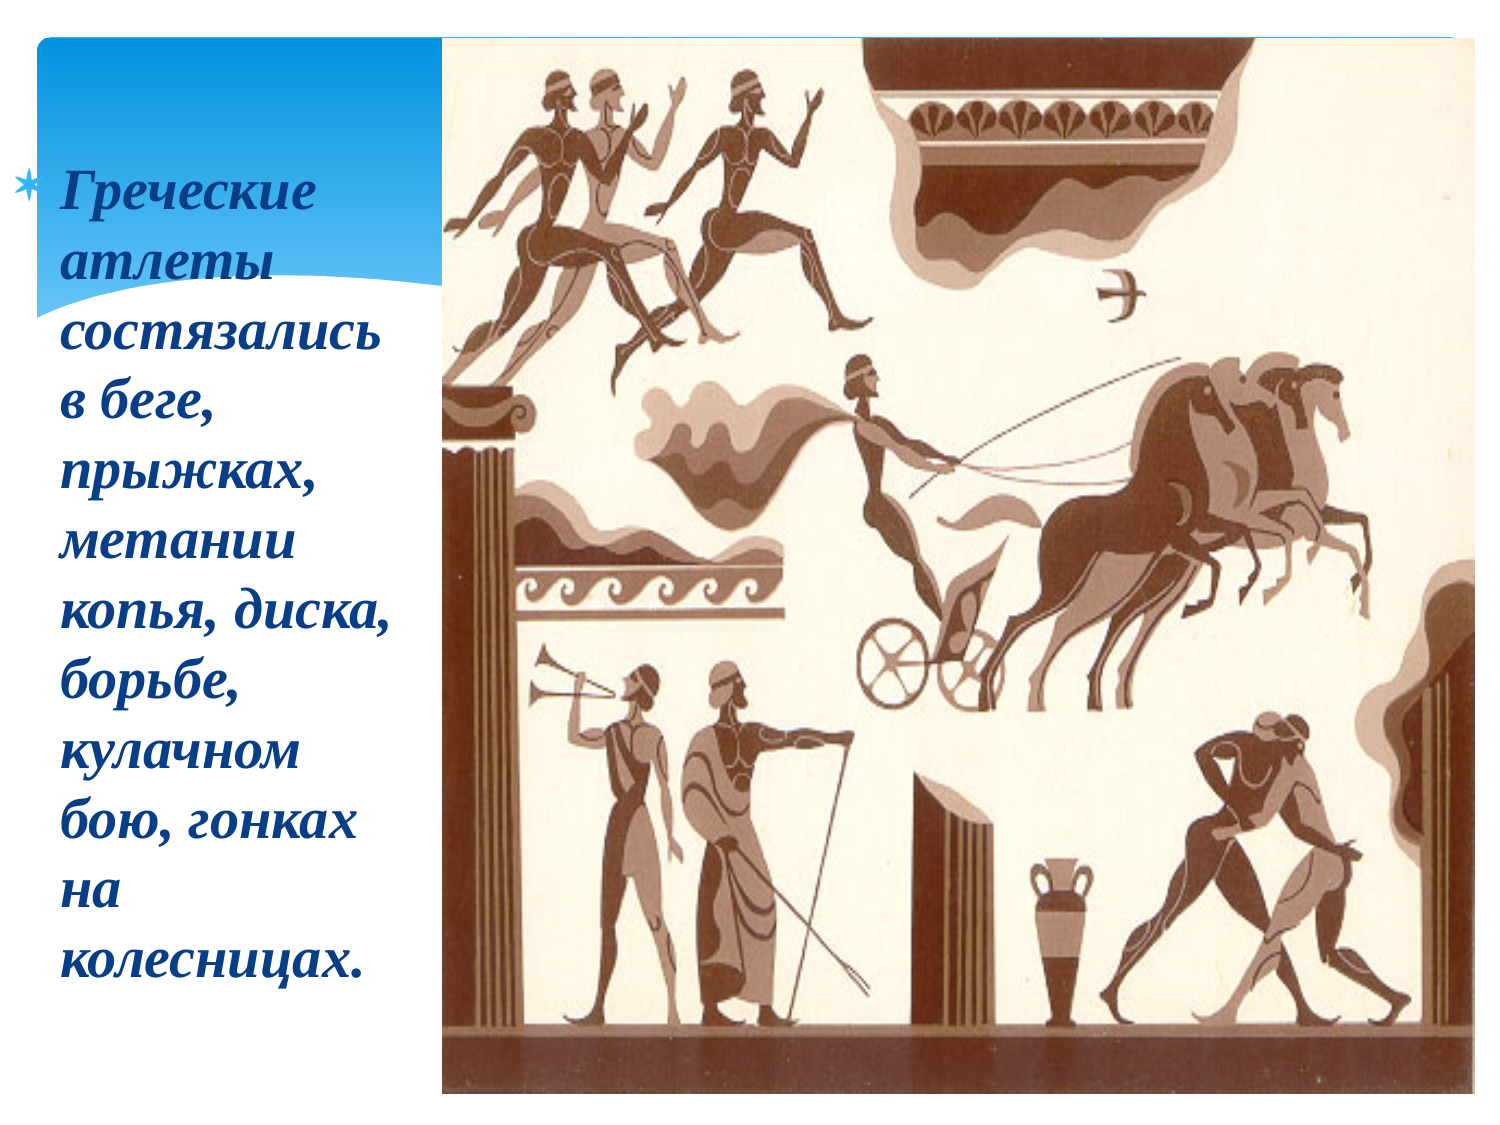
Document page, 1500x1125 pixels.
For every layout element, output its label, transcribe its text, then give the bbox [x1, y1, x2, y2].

list Греческие атлеты состязались в беге, прыжках, метании копья, диска, борьбе, кулачном бою, гонках на колесницах. [0, 143, 425, 1124]
picture [442, 37, 1475, 1094]
